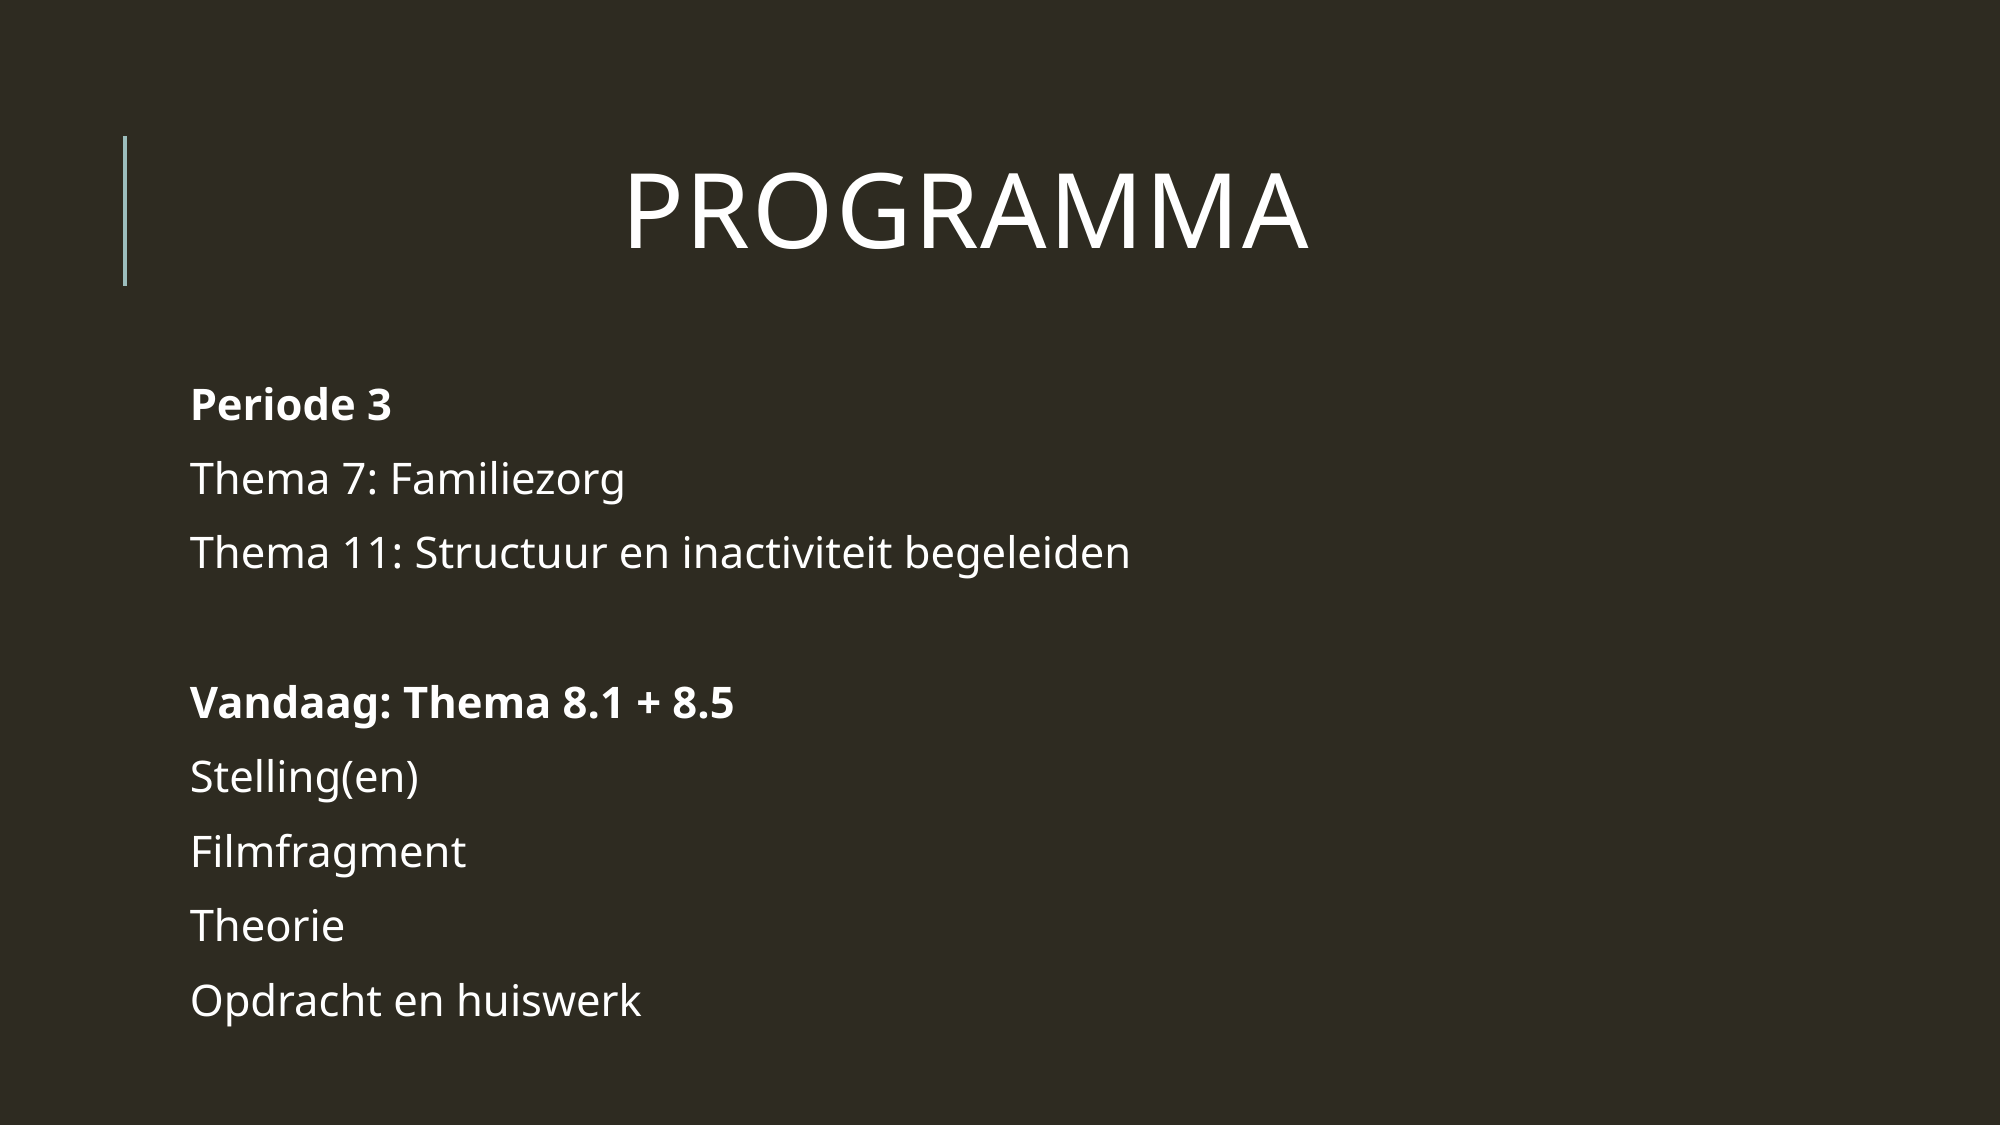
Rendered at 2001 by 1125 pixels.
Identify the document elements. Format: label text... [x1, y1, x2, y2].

title Programma [168, 96, 1763, 342]
list Periode 3 Thema 7: Familiezorg Thema 11: Structuur en inactiviteit begeleiden Vandaag: Thema 8.1 + 8.5 Stelling(en) Filmfragment Theorie Opdracht en huiswerk [168, 375, 1885, 1035]
